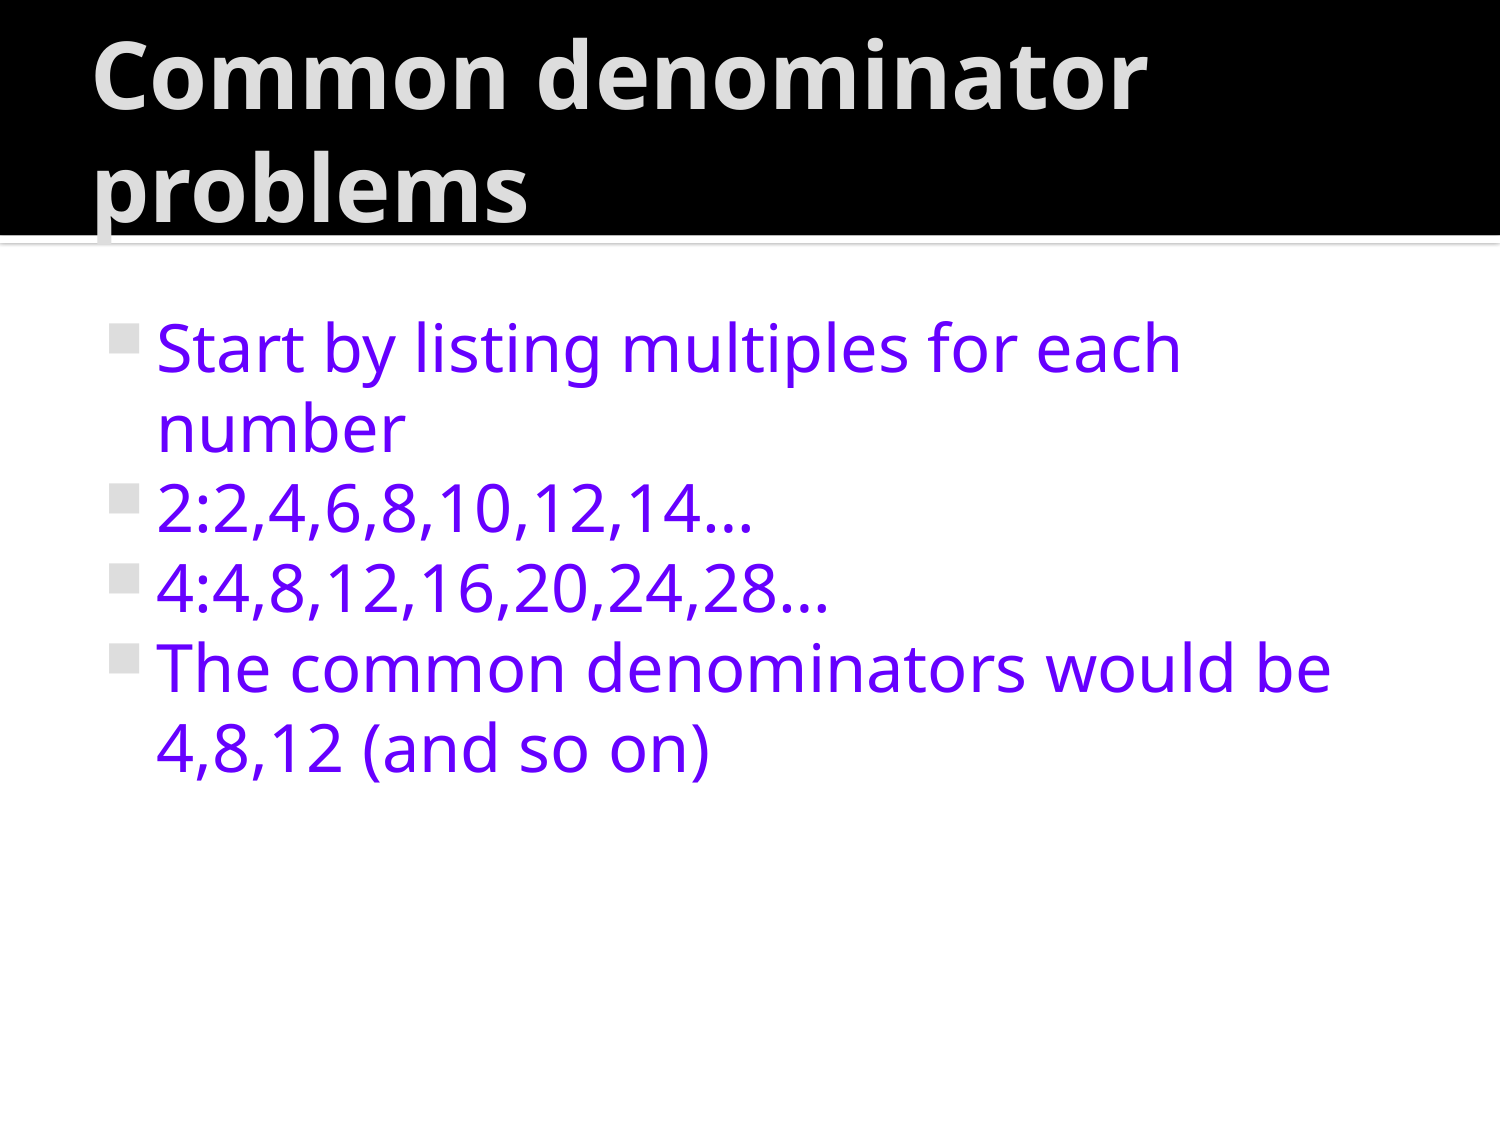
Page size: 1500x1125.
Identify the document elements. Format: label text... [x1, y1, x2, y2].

title Common denominator problems [75, 25, 1425, 231]
list Start by listing multiples for each number 2:2,4,6,8,10,12,14… 4:4,8,12,16,20,24,28… The common denominators would be 4,8,12 (and so on) [75, 291, 1425, 1050]
